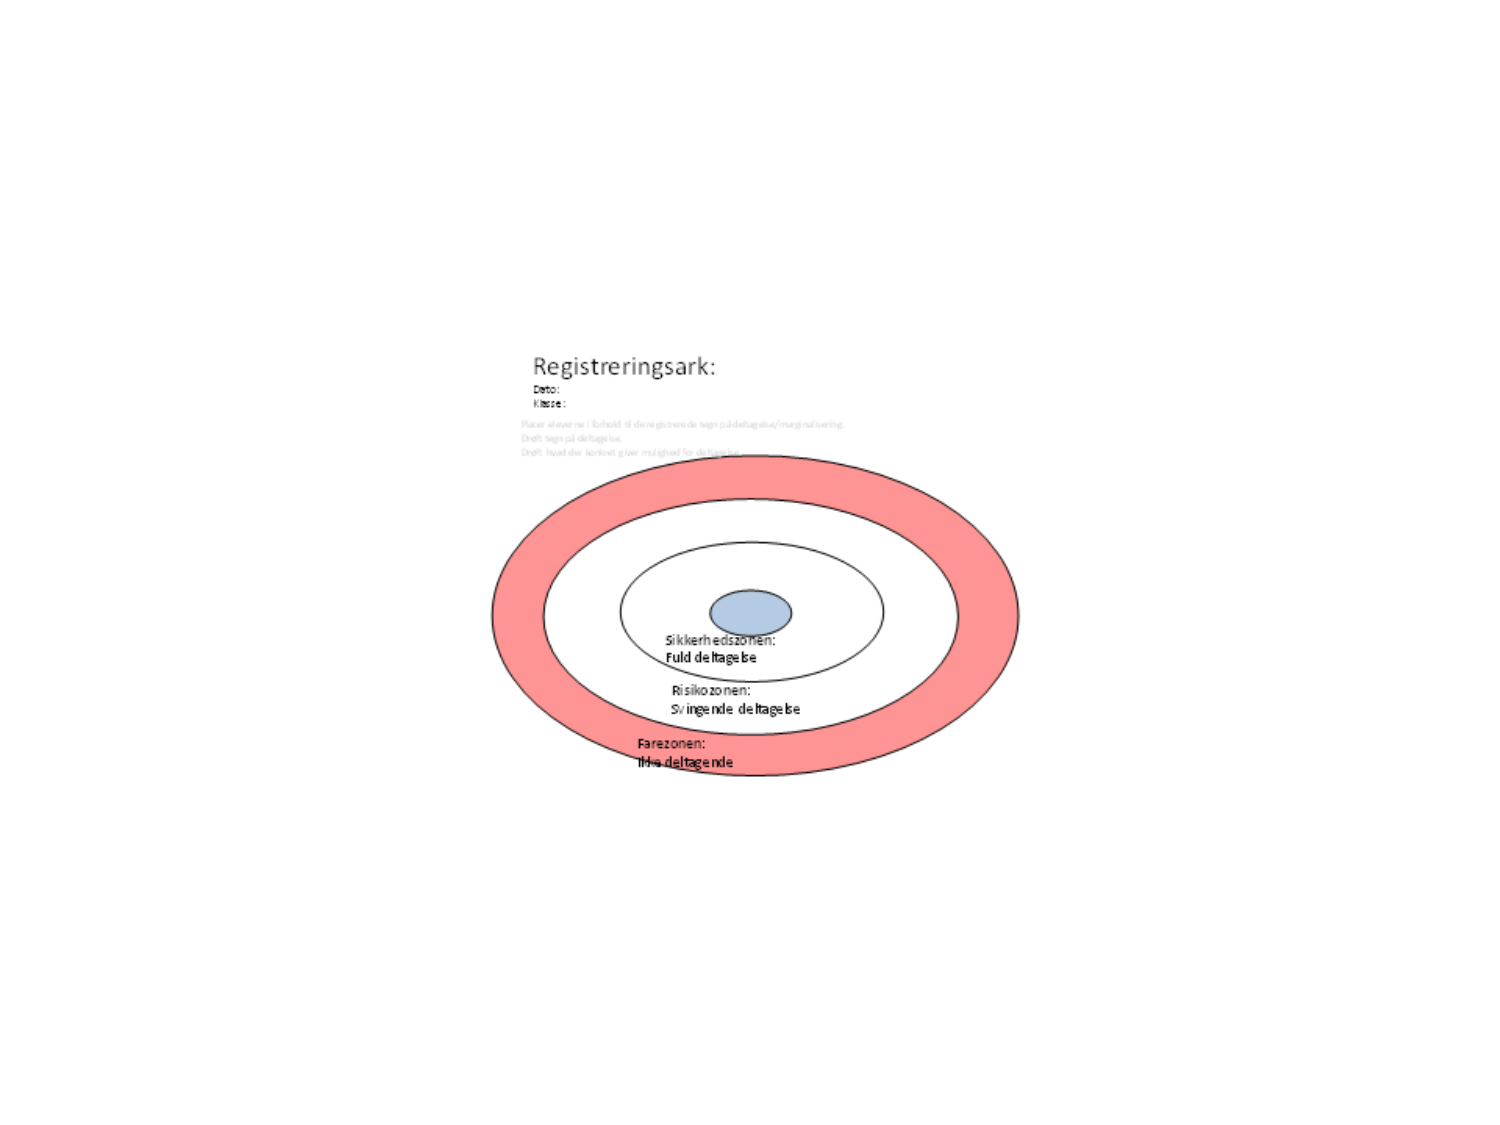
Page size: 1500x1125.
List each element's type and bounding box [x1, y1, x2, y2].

picture [374, 281, 1126, 844]
